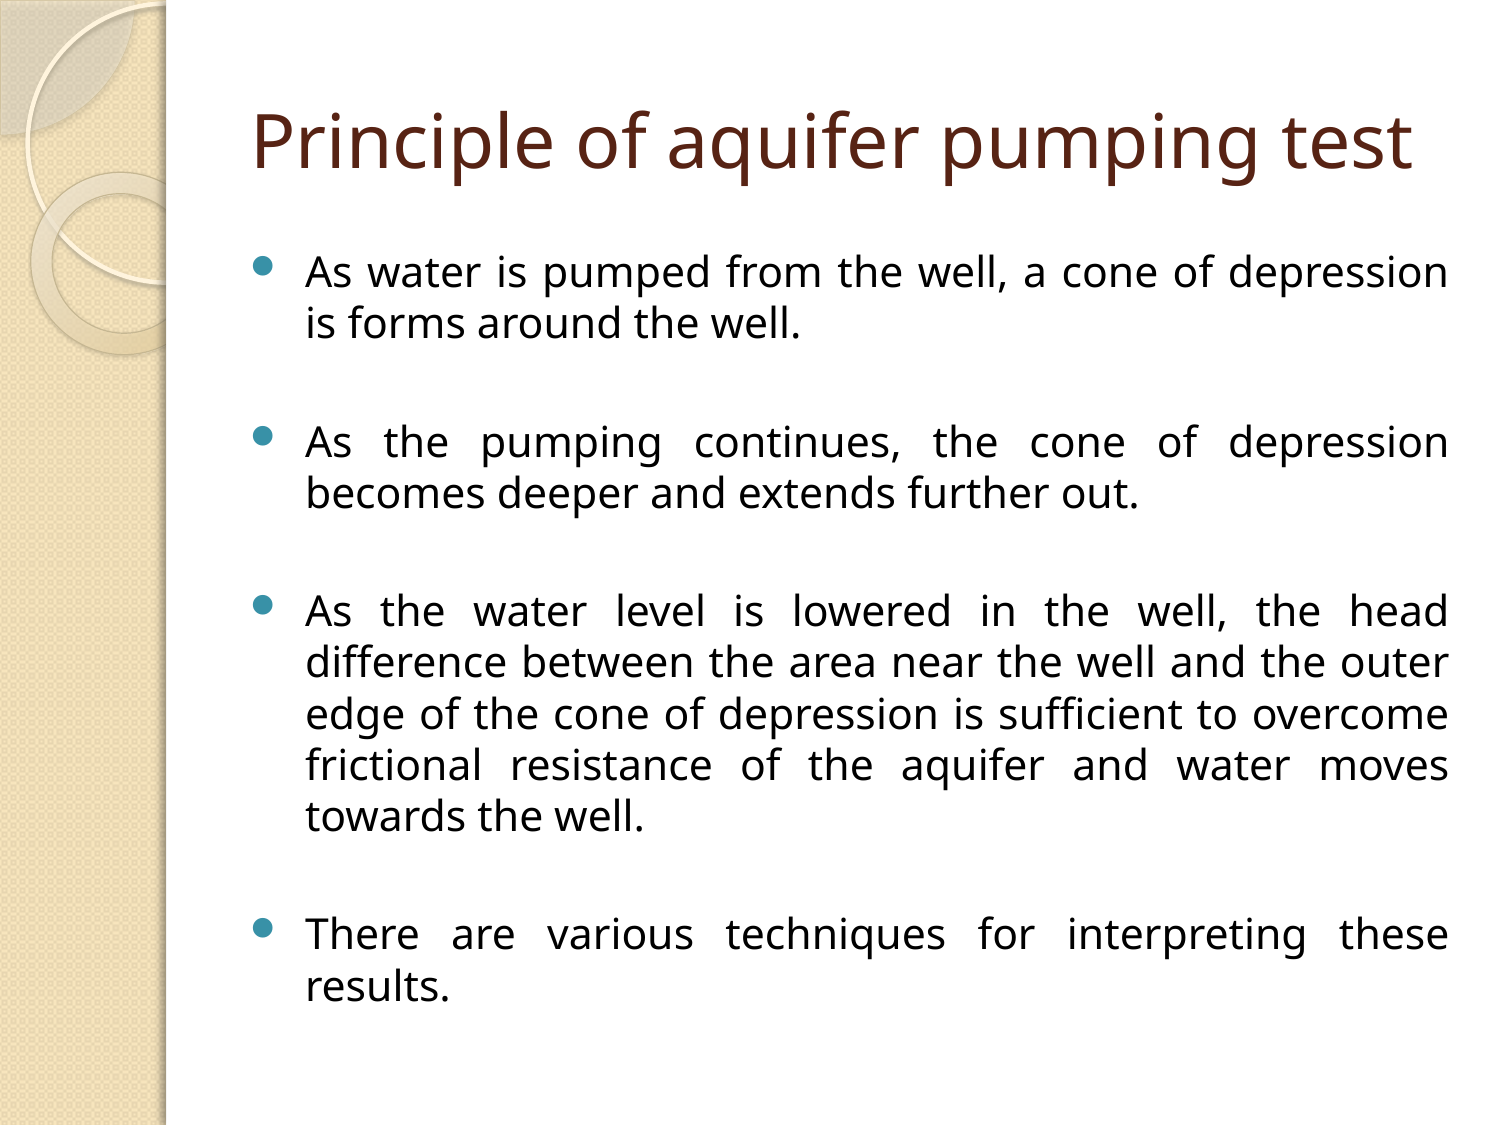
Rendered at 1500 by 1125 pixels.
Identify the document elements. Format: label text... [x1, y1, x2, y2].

list As water is pumped from the well, a cone of depression is forms around the well. As the pumping continues, the cone of depression becomes deeper and extends further out. As the water level is lowered in the well, the head difference between the area near the well and the outer edge of the cone of depression is sufficient to overcome frictional resistance of the aquifer and water moves towards the well. There are various techniques for interpreting these results. [235, 237, 1466, 1025]
title Principle of aquifer pumping test [235, 45, 1466, 233]
